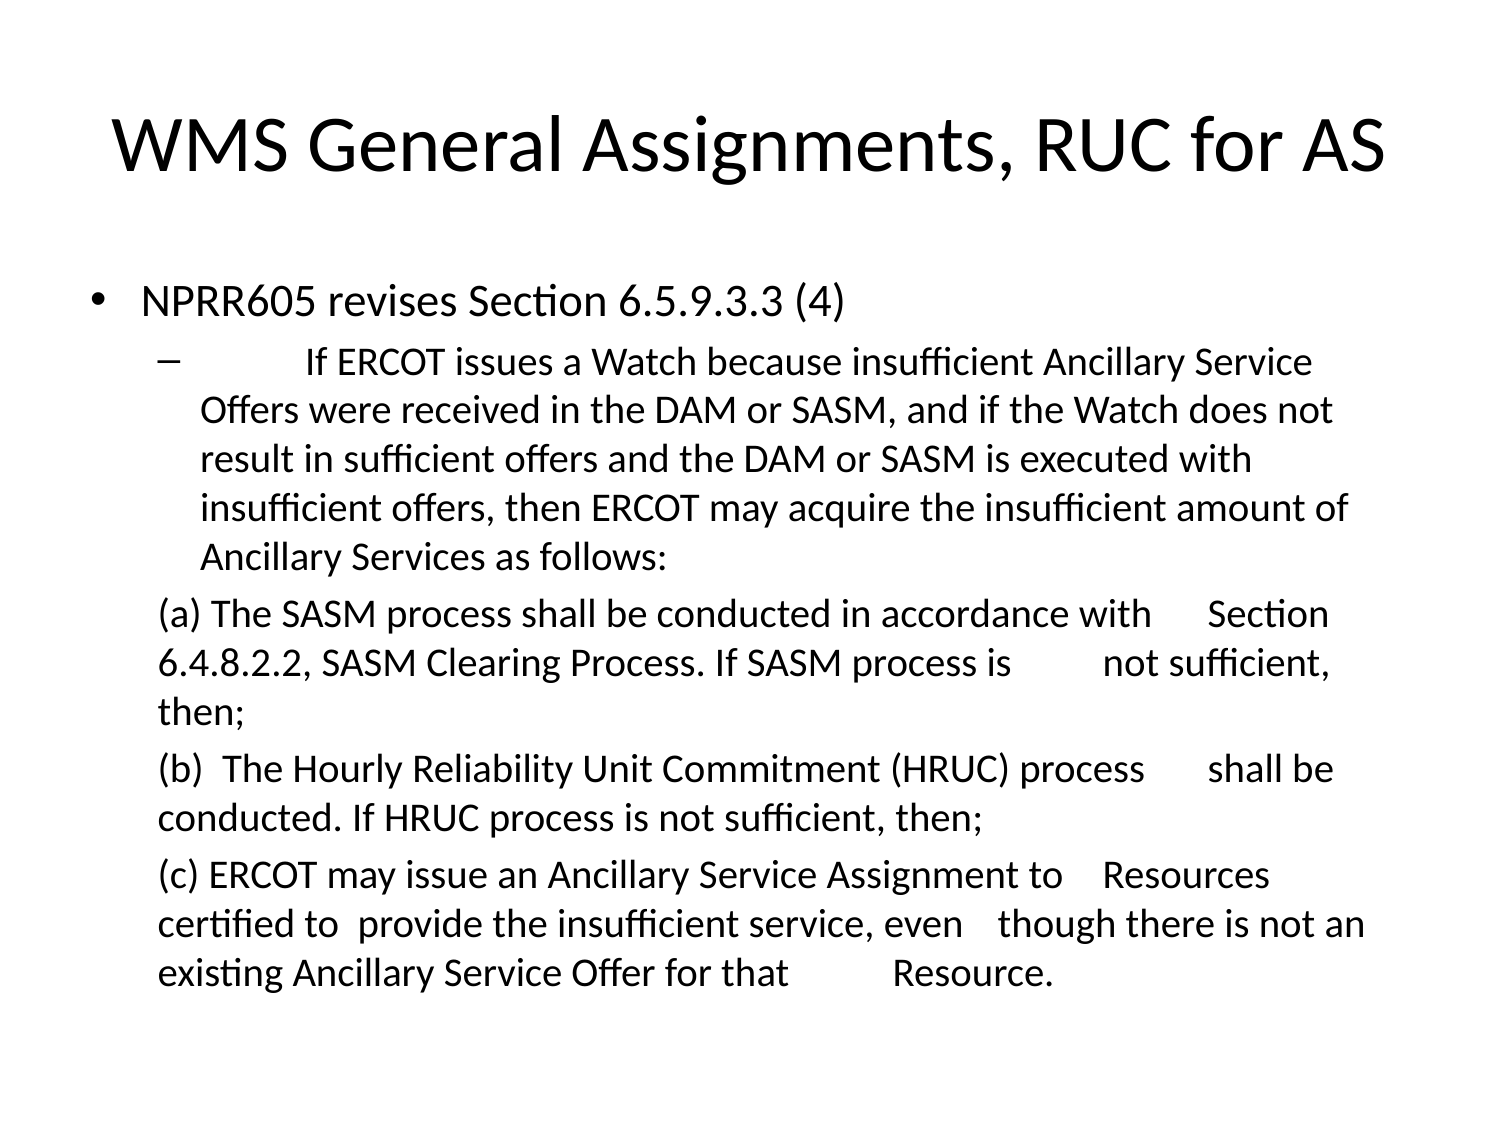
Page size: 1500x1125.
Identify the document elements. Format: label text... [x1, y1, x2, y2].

title WMS General Assignments, RUC for AS [75, 45, 1425, 233]
list NPRR605 revises Section 6.5.9.3.3 (4) If ERCOT issues a Watch because insufficient Ancillary Service Offers were received in the DAM or SASM, and if the Watch does not result in sufficient offers and the DAM or SASM is executed with insufficient offers, then ERCOT may acquire the insufficient amount of Ancillary Services as follows: (a) The SASM process shall be conducted in accordance with Section 6.4.8.2.2, SASM Clearing Process. If SASM process is not sufficient, then; (b) The Hourly Reliability Unit Commitment (HRUC) process shall be conducted. If HRUC process is not sufficient, then; (c) ERCOT may issue an Ancillary Service Assignment to Resources certified to provide the insufficient service, even though there is not an existing Ancillary Service Offer for that Resource. [75, 262, 1425, 1005]
